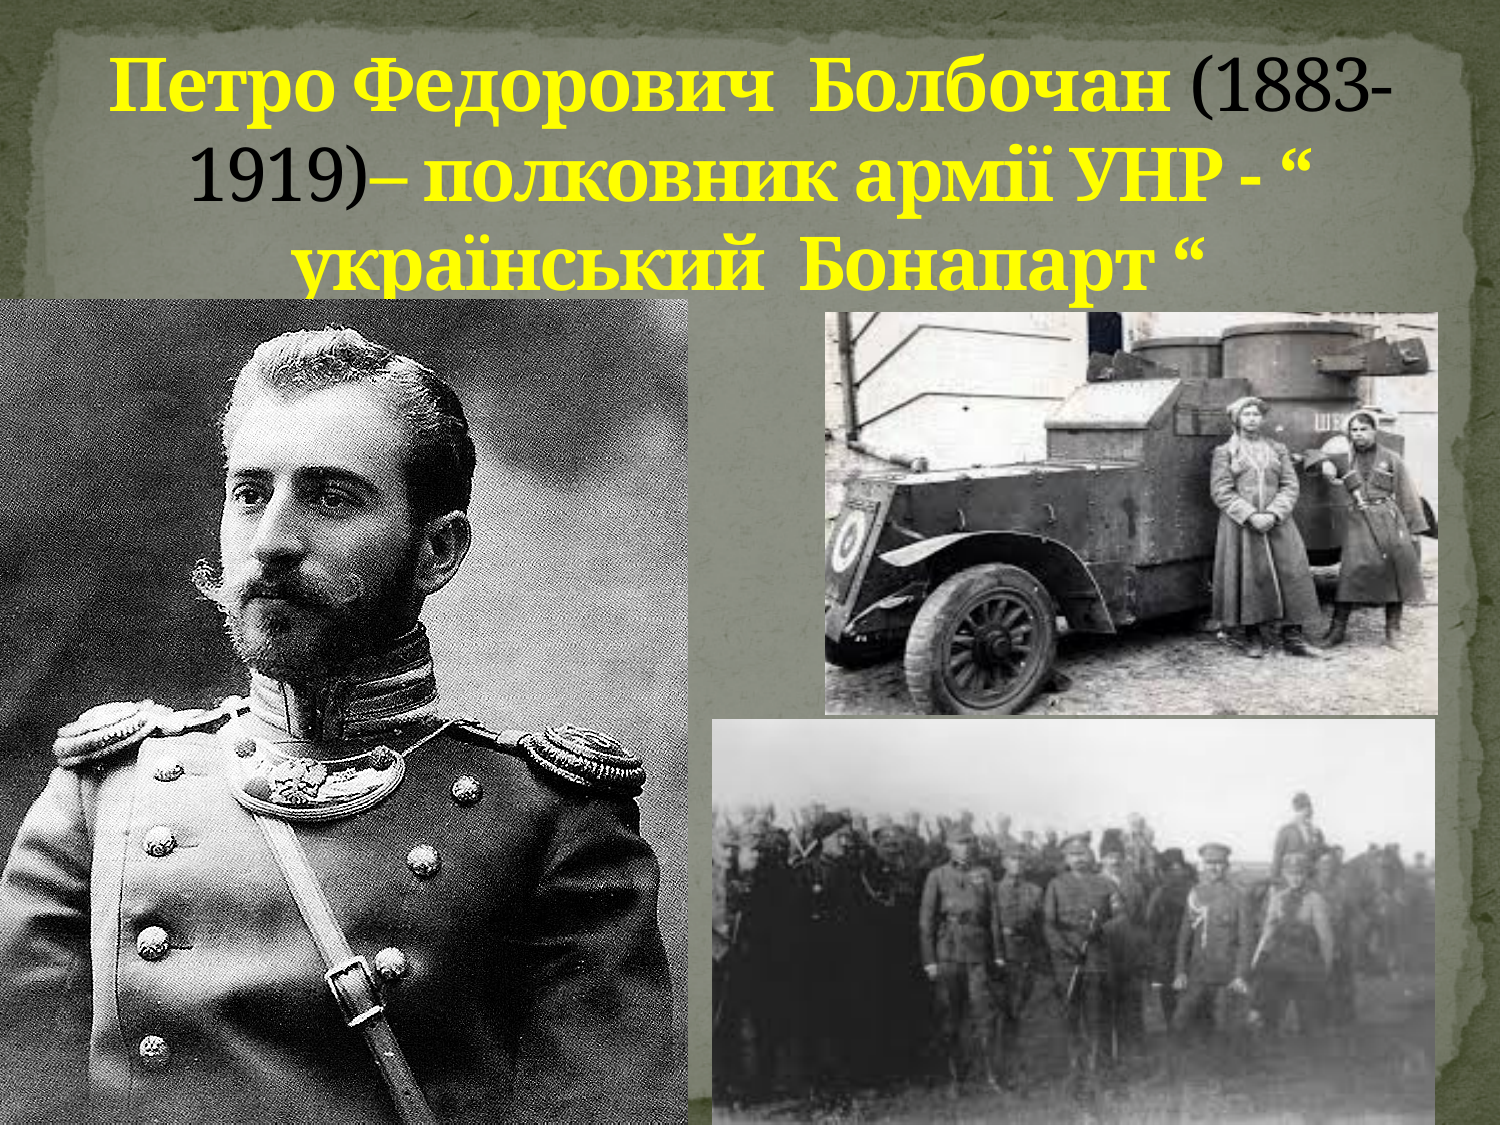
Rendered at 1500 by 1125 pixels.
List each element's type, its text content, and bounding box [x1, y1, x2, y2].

title Петро Федорович Болбочан (1883-1919)– полковник армії УНР - “ український Бонапарт “ [74, 24, 1425, 313]
picture [712, 719, 1435, 1125]
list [1, 301, 686, 1124]
picture [825, 312, 1438, 715]
